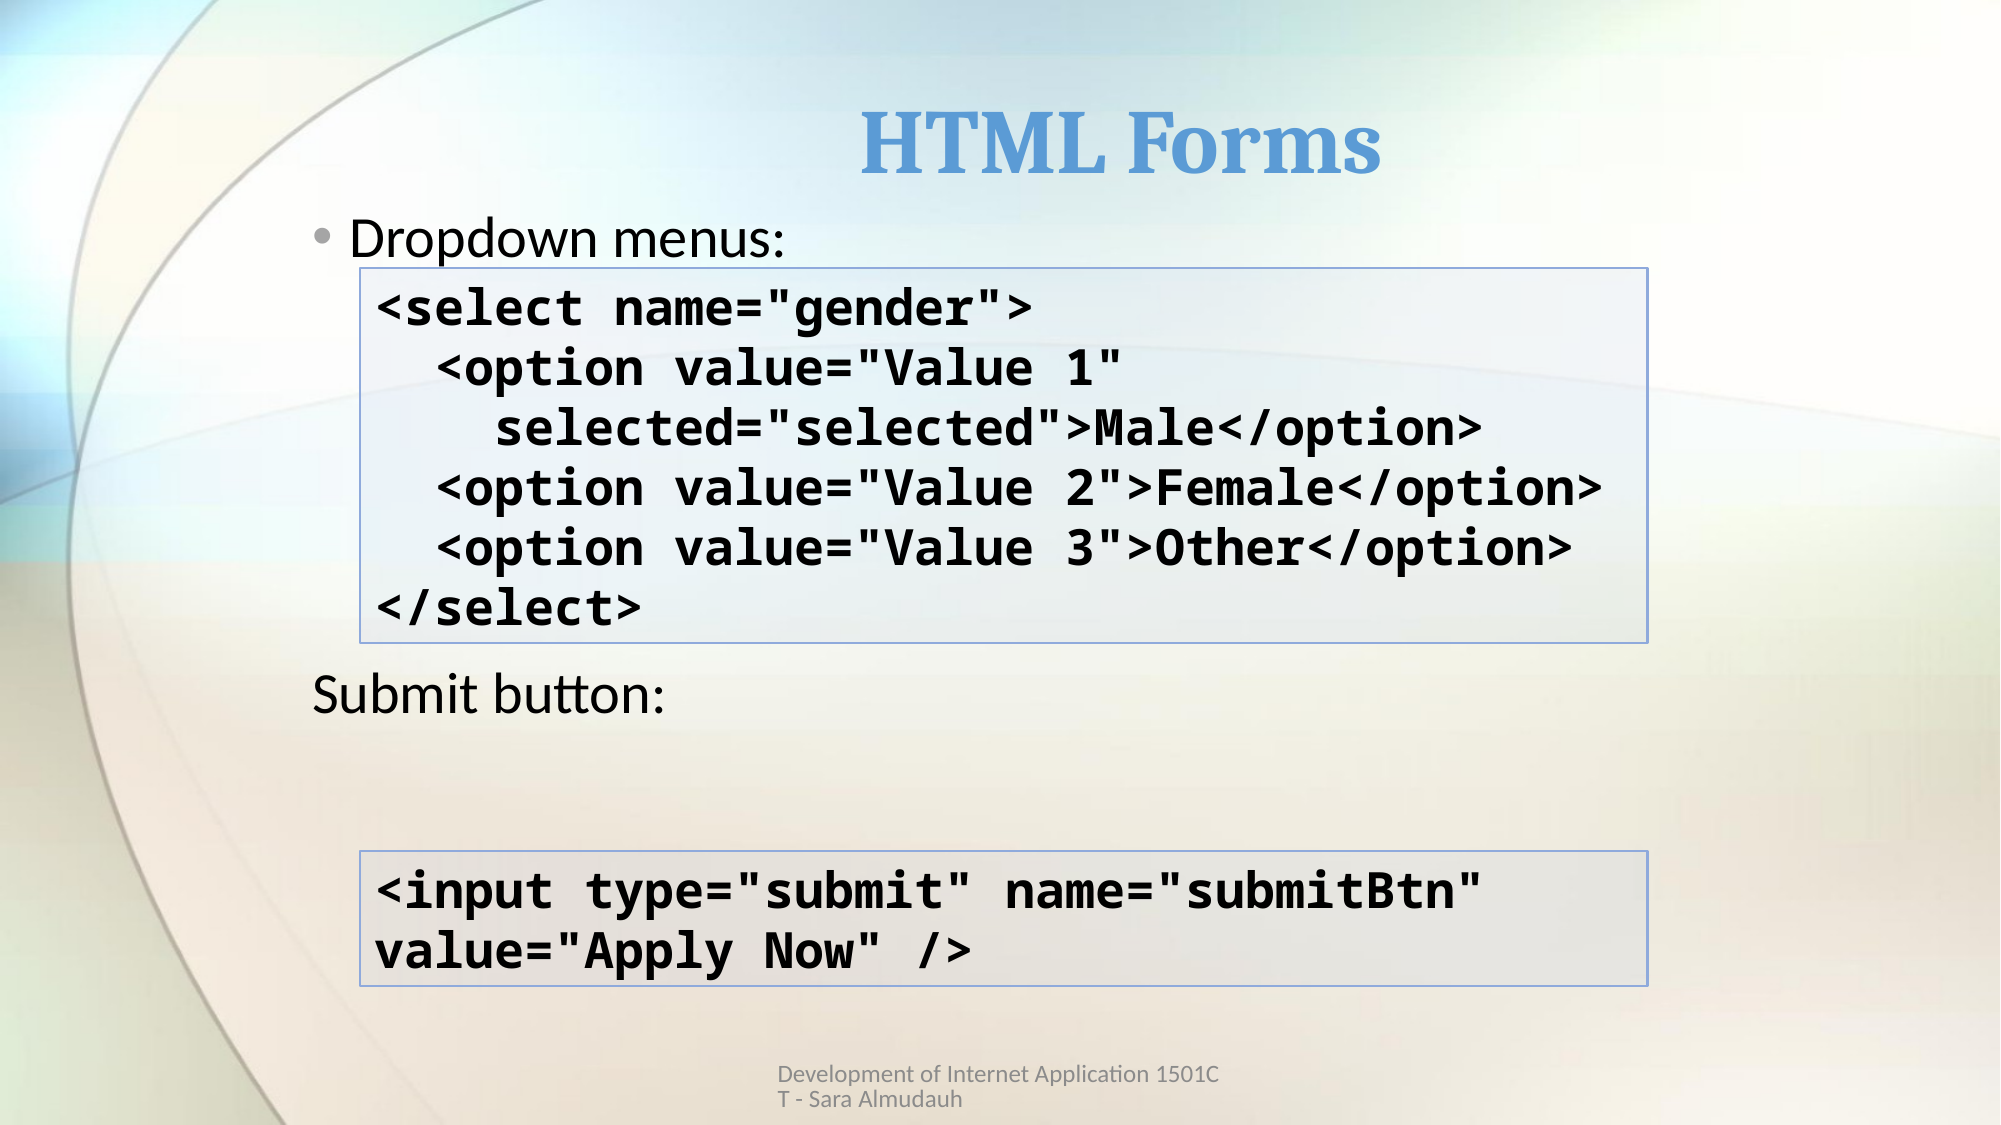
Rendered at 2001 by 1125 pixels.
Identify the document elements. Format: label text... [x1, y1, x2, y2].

list Dropdown menus: Submit button: [297, 200, 1723, 1125]
title HTML Forms [381, 59, 1863, 213]
text_box <input type="submit" name="submitBtn" value="Apply Now" /> [360, 851, 1648, 986]
picture [0, 0, 2001, 1125]
text_box <select name="gender"> <option value="Value 1" selected="selected">Male</option> <option value="Value 2">Female</option> <option value="Value 3">Other</option> </select> [360, 267, 1648, 643]
